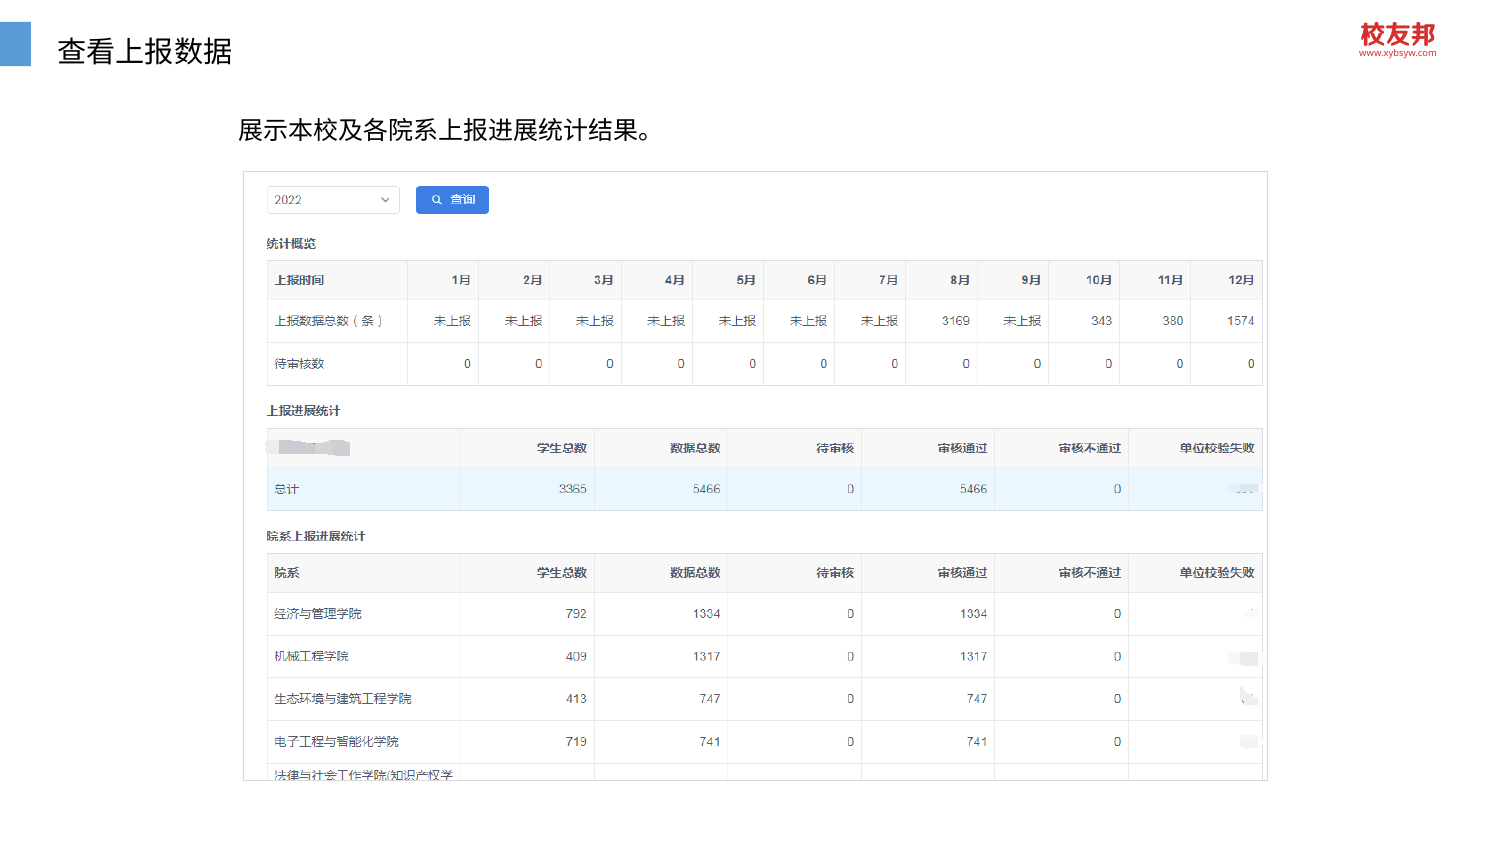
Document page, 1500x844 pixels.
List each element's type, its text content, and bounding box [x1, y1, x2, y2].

text_box 展示本校及各院系上报进展统计结果。 [223, 92, 1447, 152]
picture [1361, 22, 1435, 46]
picture [243, 171, 1268, 781]
title 查看上报数据 [42, 11, 939, 77]
